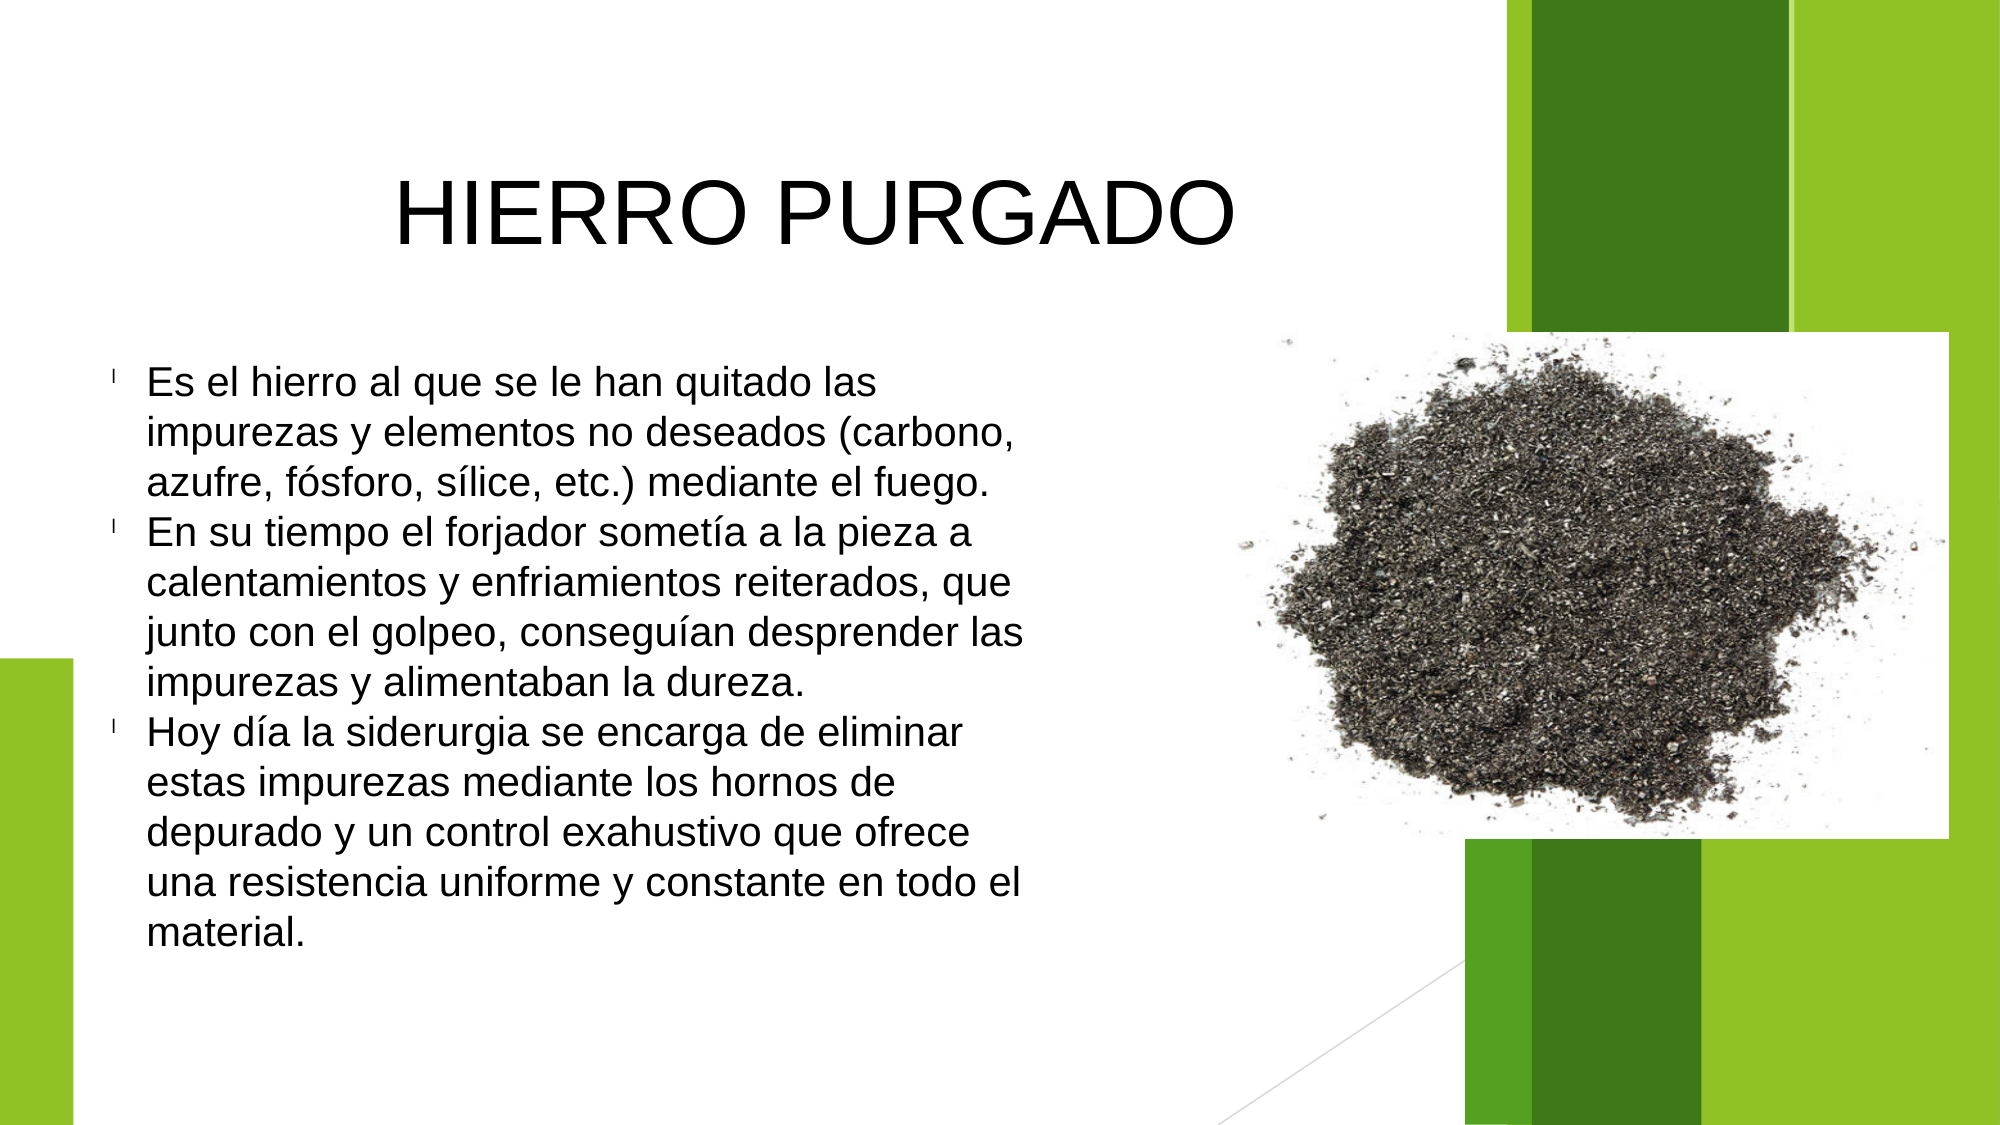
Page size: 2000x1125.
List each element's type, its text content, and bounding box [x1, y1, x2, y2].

picture [1236, 331, 1949, 839]
text_box Es el hierro al que se le han quitado las impurezas y elementos no deseados (carbono, azufre, fósforo, sílice, etc.) mediante el fuego. En su tiempo el forjador sometía a la pieza a calentamientos y enfriamientos reiterados, que junto con el golpeo, conseguían desprender las impurezas y alimentaban la dureza. Hoy día la siderurgia se encarga de eliminar estas impurezas mediante los hornos de depurado y un control exahustivo que ofrece una resistencia uniforme y constante en todo el material. [111, 354, 1052, 991]
text_box HIERRO PURGADO [111, 99, 1522, 317]
